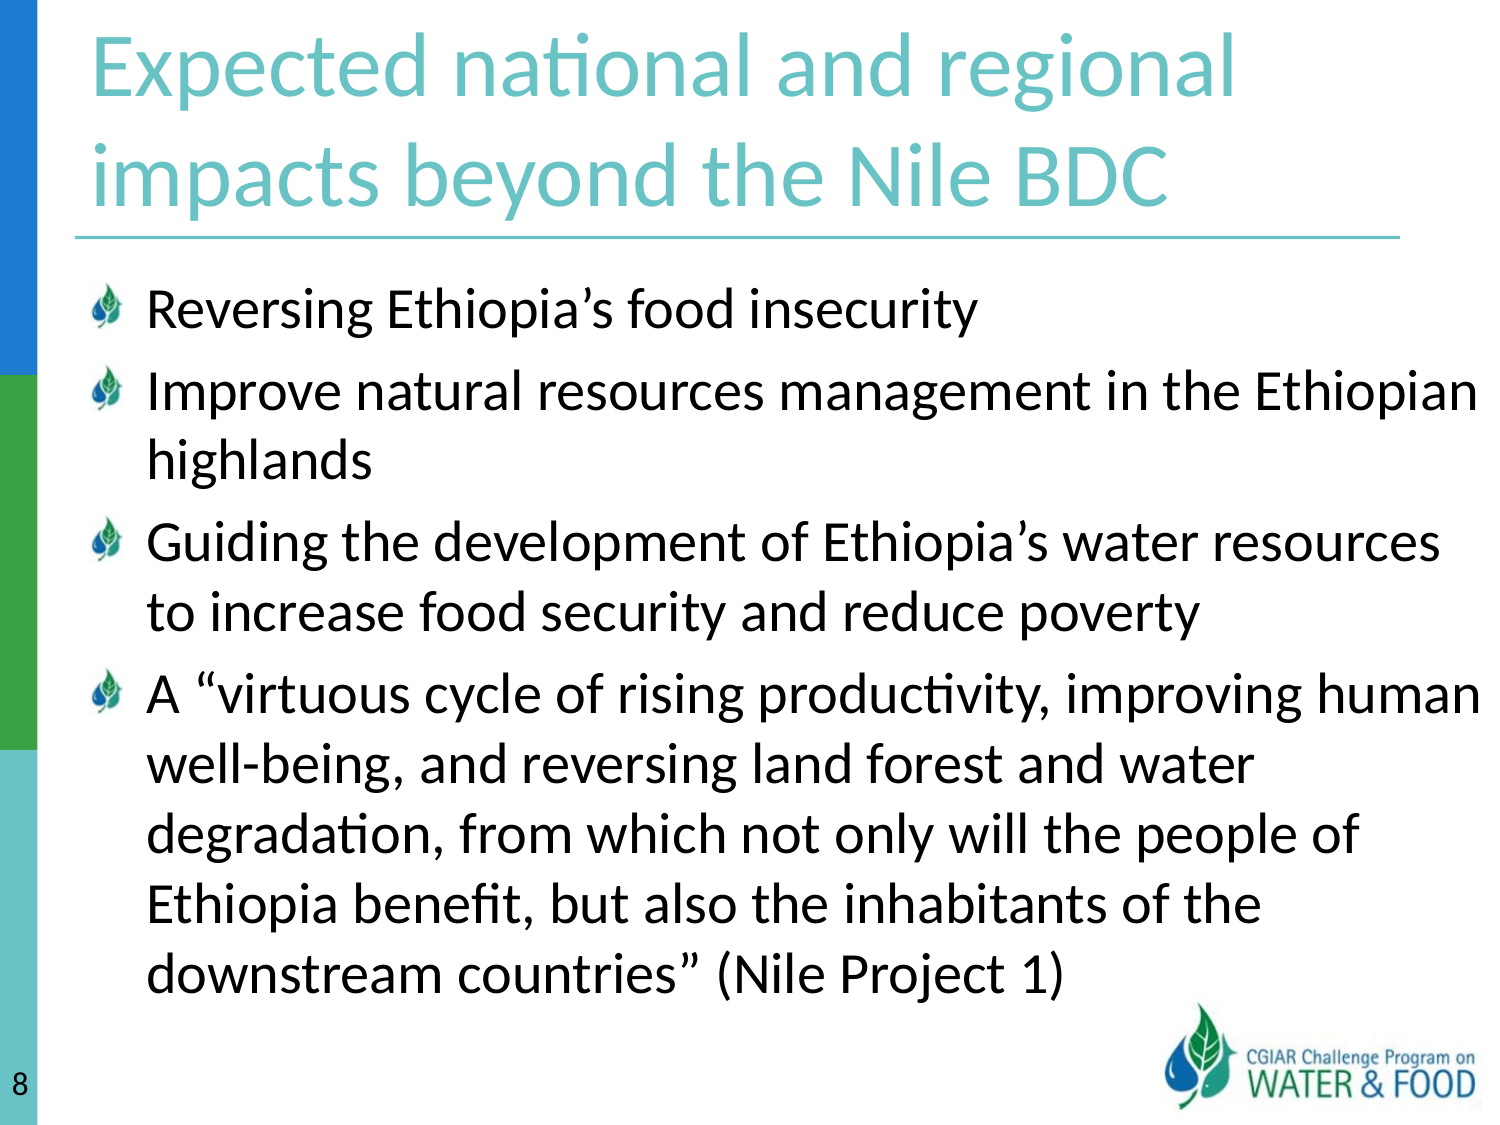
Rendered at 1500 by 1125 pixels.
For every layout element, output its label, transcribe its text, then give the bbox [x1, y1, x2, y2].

slide_number 8 [0, 1054, 54, 1125]
picture [90, 513, 123, 563]
list Reversing Ethiopia’s food insecurity Improve natural resources management in the Ethiopian highlands Guiding the development of Ethiopia’s water resources to increase food security and reduce poverty A “virtuous cycle of rising productivity, improving human well-being, and reversing land forest and water degradation, from which not only will the people of Ethiopia benefit, but also the inhabitants of the downstream countries” (Nile Project 1) [74, 262, 1500, 1006]
picture [1160, 1006, 1483, 1114]
picture [90, 280, 123, 330]
title Expected national and regional impacts beyond the Nile BDC [74, 45, 1426, 233]
picture [90, 362, 123, 412]
picture [90, 665, 123, 715]
